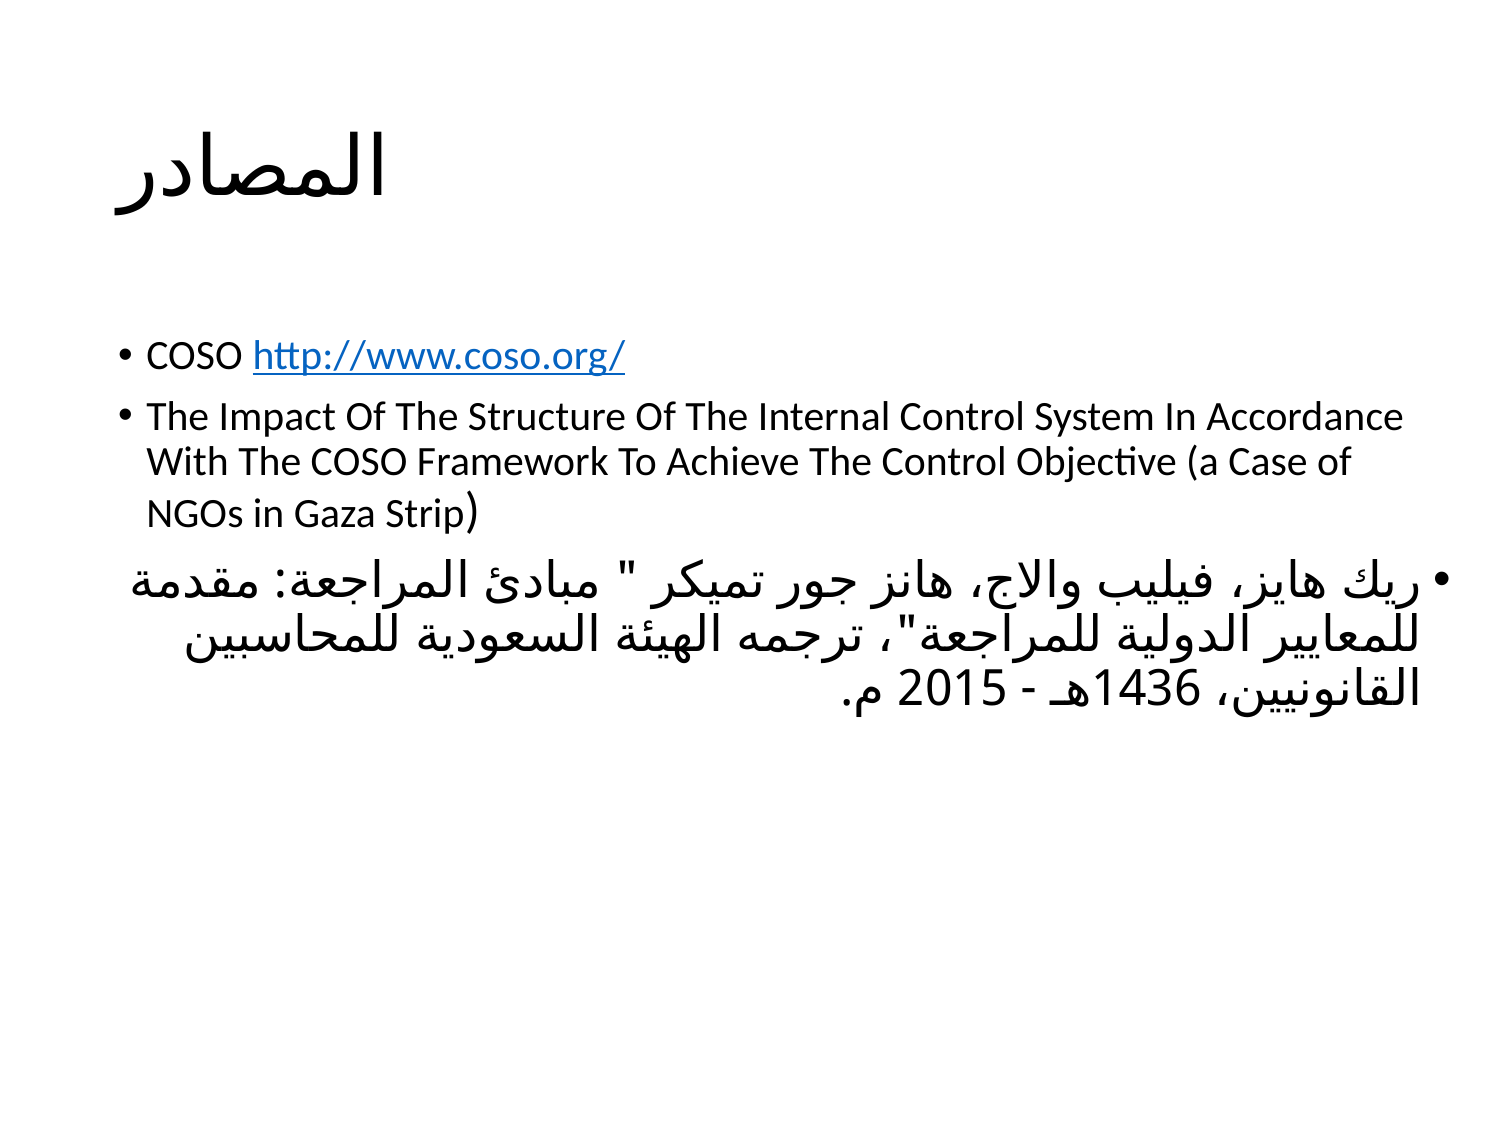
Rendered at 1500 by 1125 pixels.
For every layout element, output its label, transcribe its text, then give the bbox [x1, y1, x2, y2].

title المصادر [103, 59, 1397, 278]
list COSO http://www.coso.org/ The Impact Of The Structure Of The Internal Control System In Accordance With The COSO Framework To Achieve The Control Objective (a Case of NGOs in Gaza Strip) ريك هايز، فيليب والاج، هانز جور تميكر " مبادئ المراجعة: مقدمة للمعايير الدولية للمراجعة"، ترجمه الهيئة السعودية للمحاسبين القانونيين، 1436هـ - 2015 م. [103, 326, 1466, 1025]
